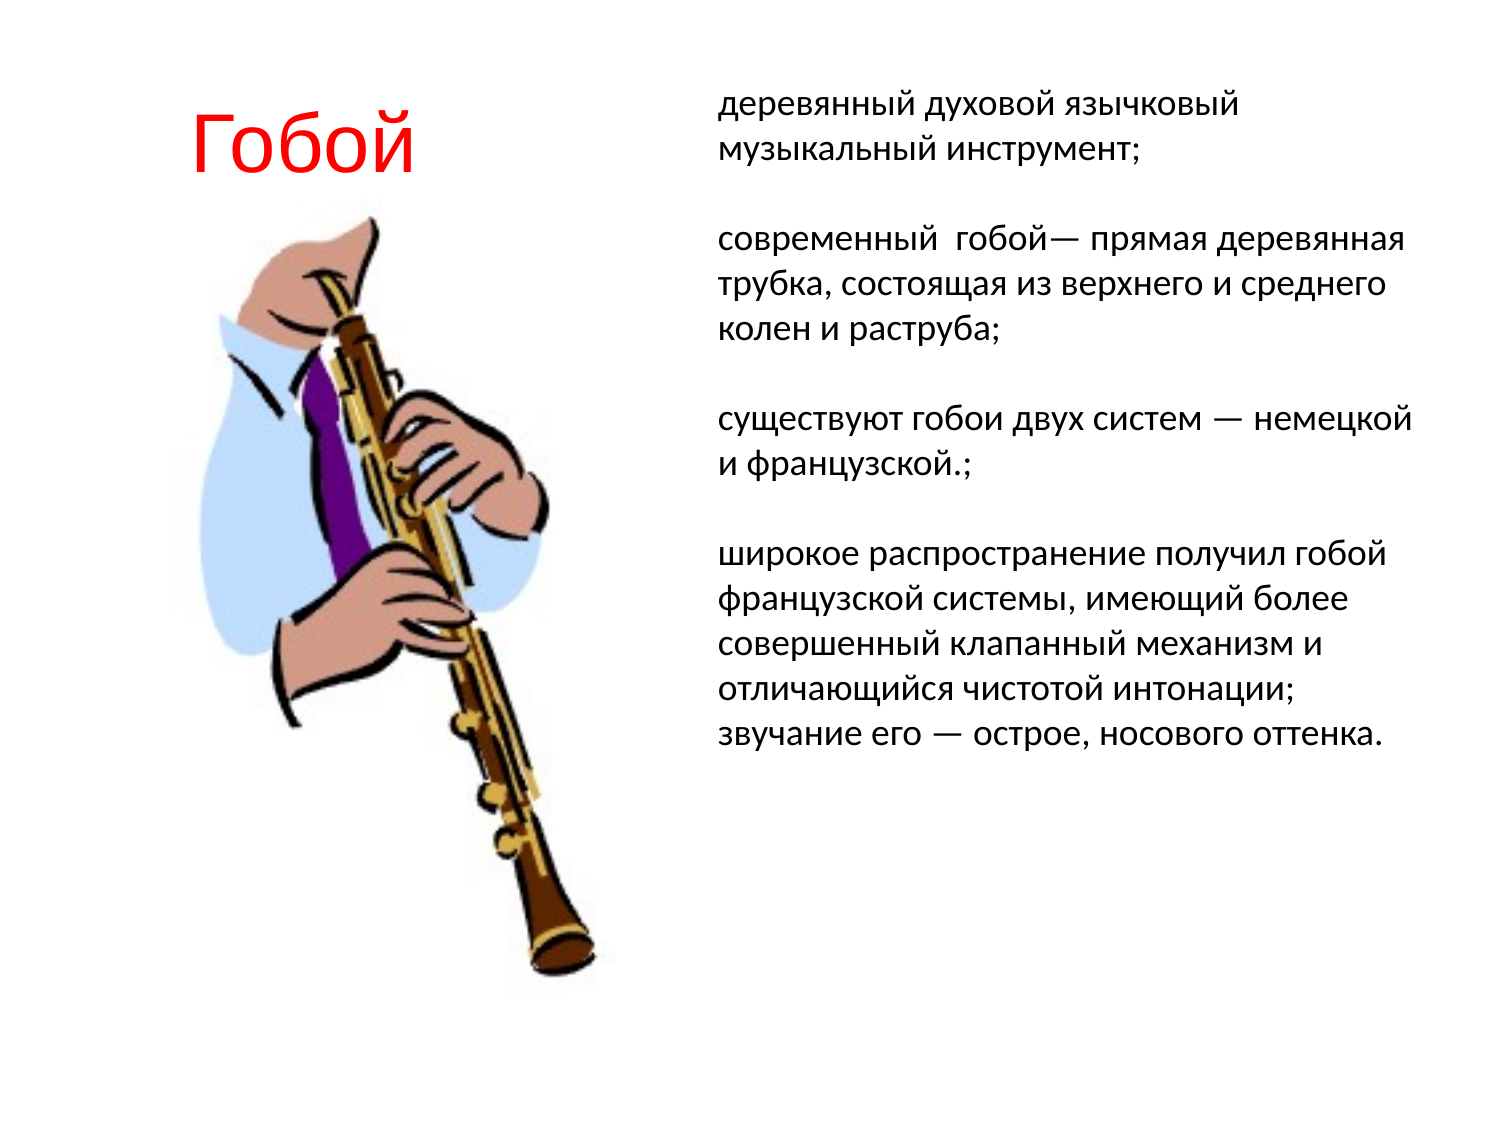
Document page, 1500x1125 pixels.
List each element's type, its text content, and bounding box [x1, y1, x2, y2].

picture [0, 198, 798, 997]
text_box Гобой [175, 82, 657, 197]
text_box деревянный духовой язычковый музыкальный инструмент; современный гобой— прямая деревянная трубка, состоящая из верхнего и среднего колен и раструба; существуют гобои двух систем — немецкой и французской.; широкое распространение получил гобой французской системы, имеющий более совершенный клапанный механизм и отличающийся чистотой интонации; звучание его — острое, носового оттенка. [703, 70, 1453, 760]
